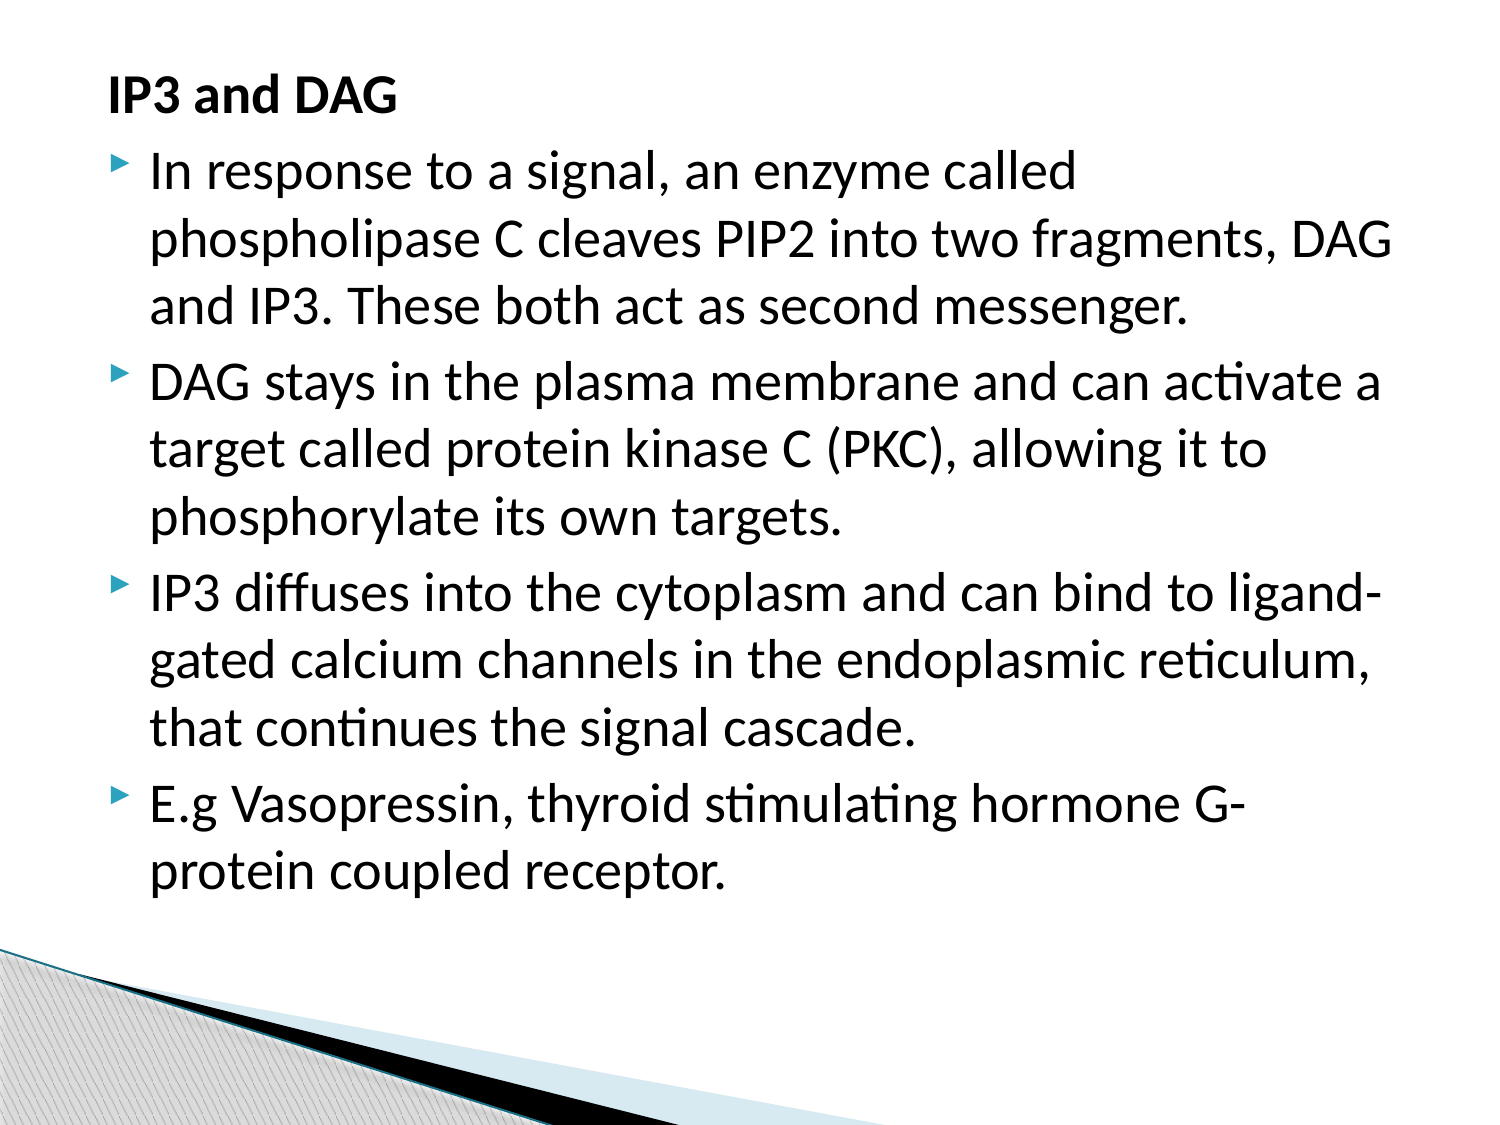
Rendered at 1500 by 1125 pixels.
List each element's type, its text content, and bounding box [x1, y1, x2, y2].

list IP3 and DAG In response to a signal, an enzyme called phospholipase C cleaves PIP2​ into two fragments, DAG and IP3. These both act as second messenger. DAG stays in the plasma membrane and can activate a target called protein kinase C (PKC), allowing it to phosphorylate its own targets. IP3 diffuses into the cytoplasm and can bind to ligand-gated calcium channels in the endoplasmic reticulum, that continues the signal cascade. E.g Vasopressin, thyroid stimulating hormone G-protein coupled receptor. [75, 50, 1425, 986]
